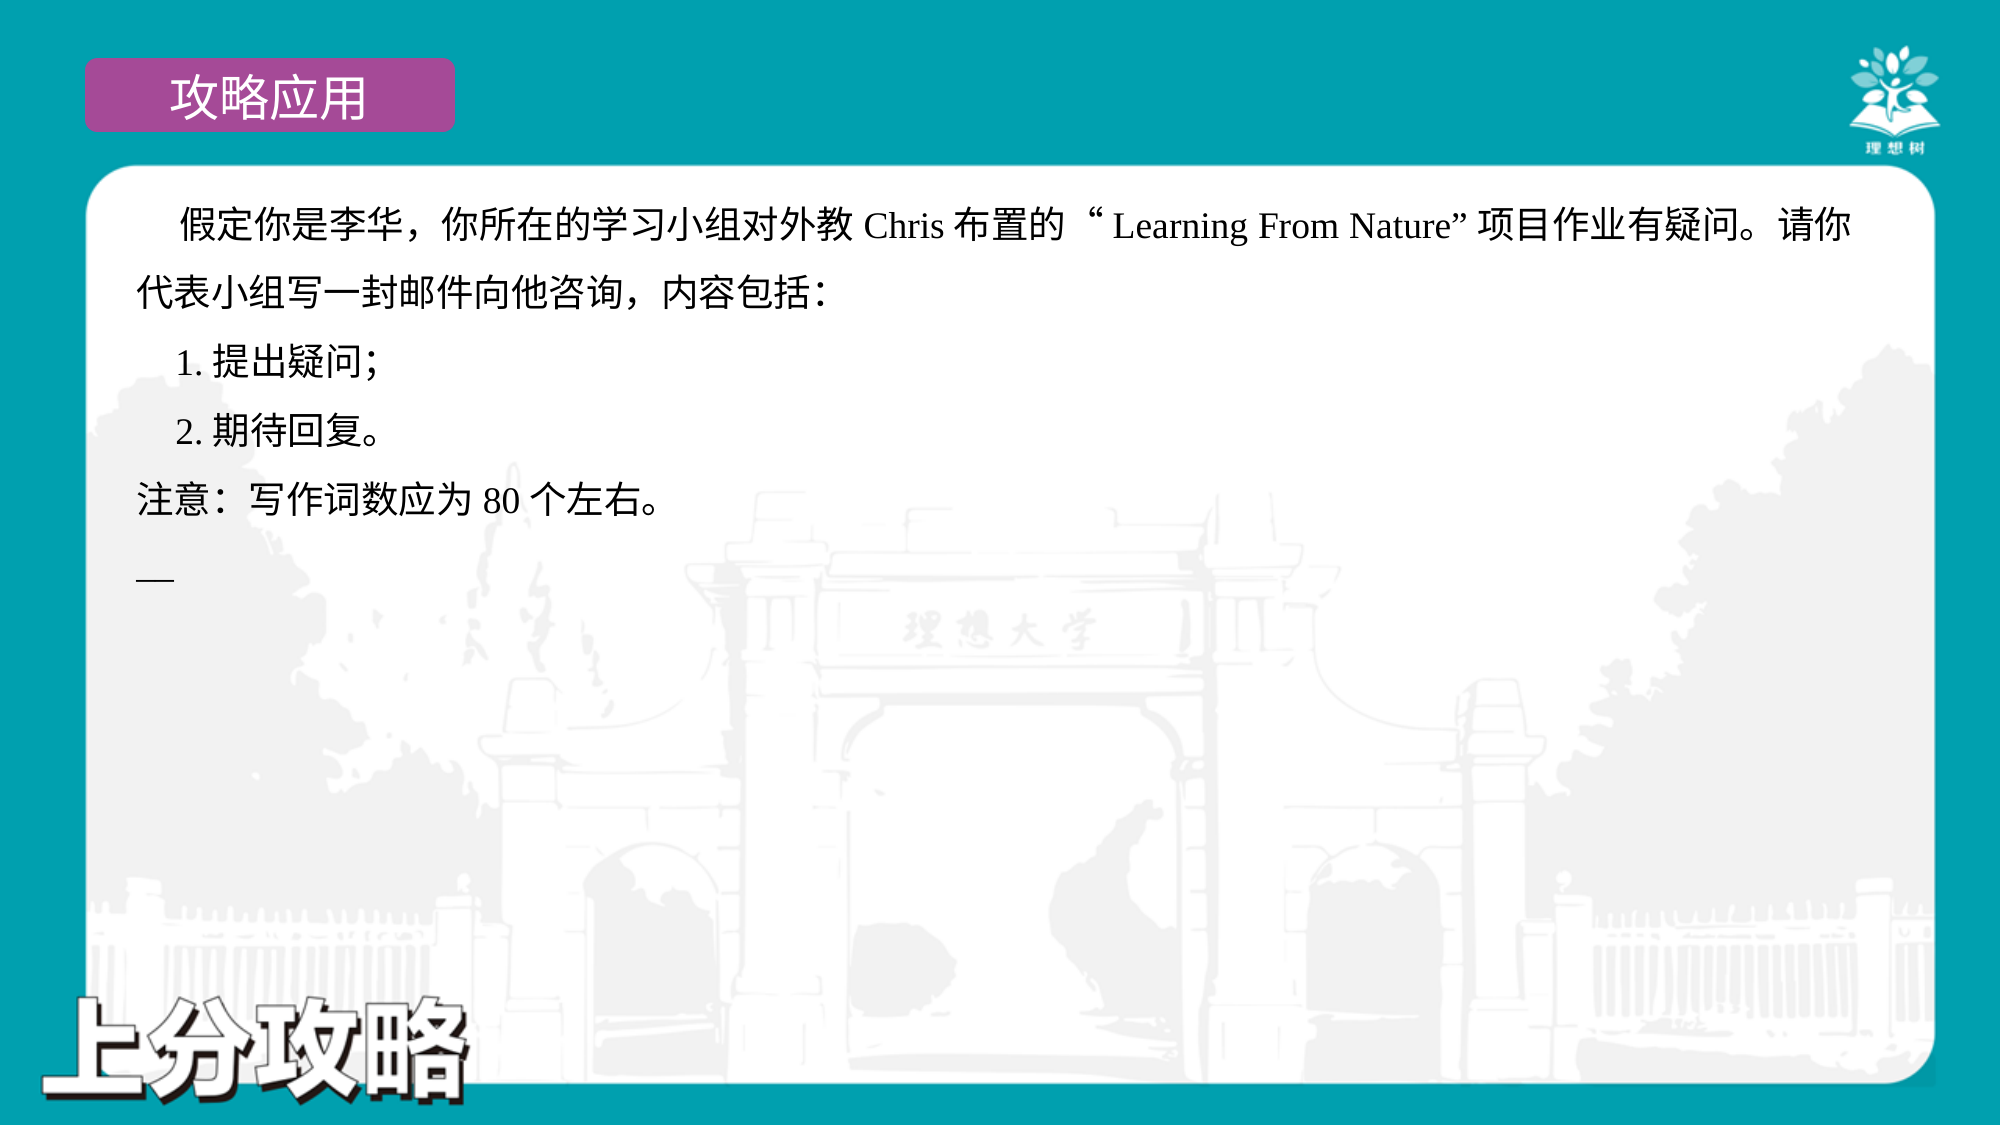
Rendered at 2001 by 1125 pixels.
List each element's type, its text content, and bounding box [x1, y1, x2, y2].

text_box 假定你是李华，你所在的学习小组对外教Chris布置的“Learning From Nature”项目作业有疑问。请你 代表小组写一封邮件向他咨询，内容包括： 1.提出疑问； 2.期待回复。 注意：写作词数应为80个左右。 __ [136, 176, 1865, 579]
picture [0, 0, 2000, 1125]
